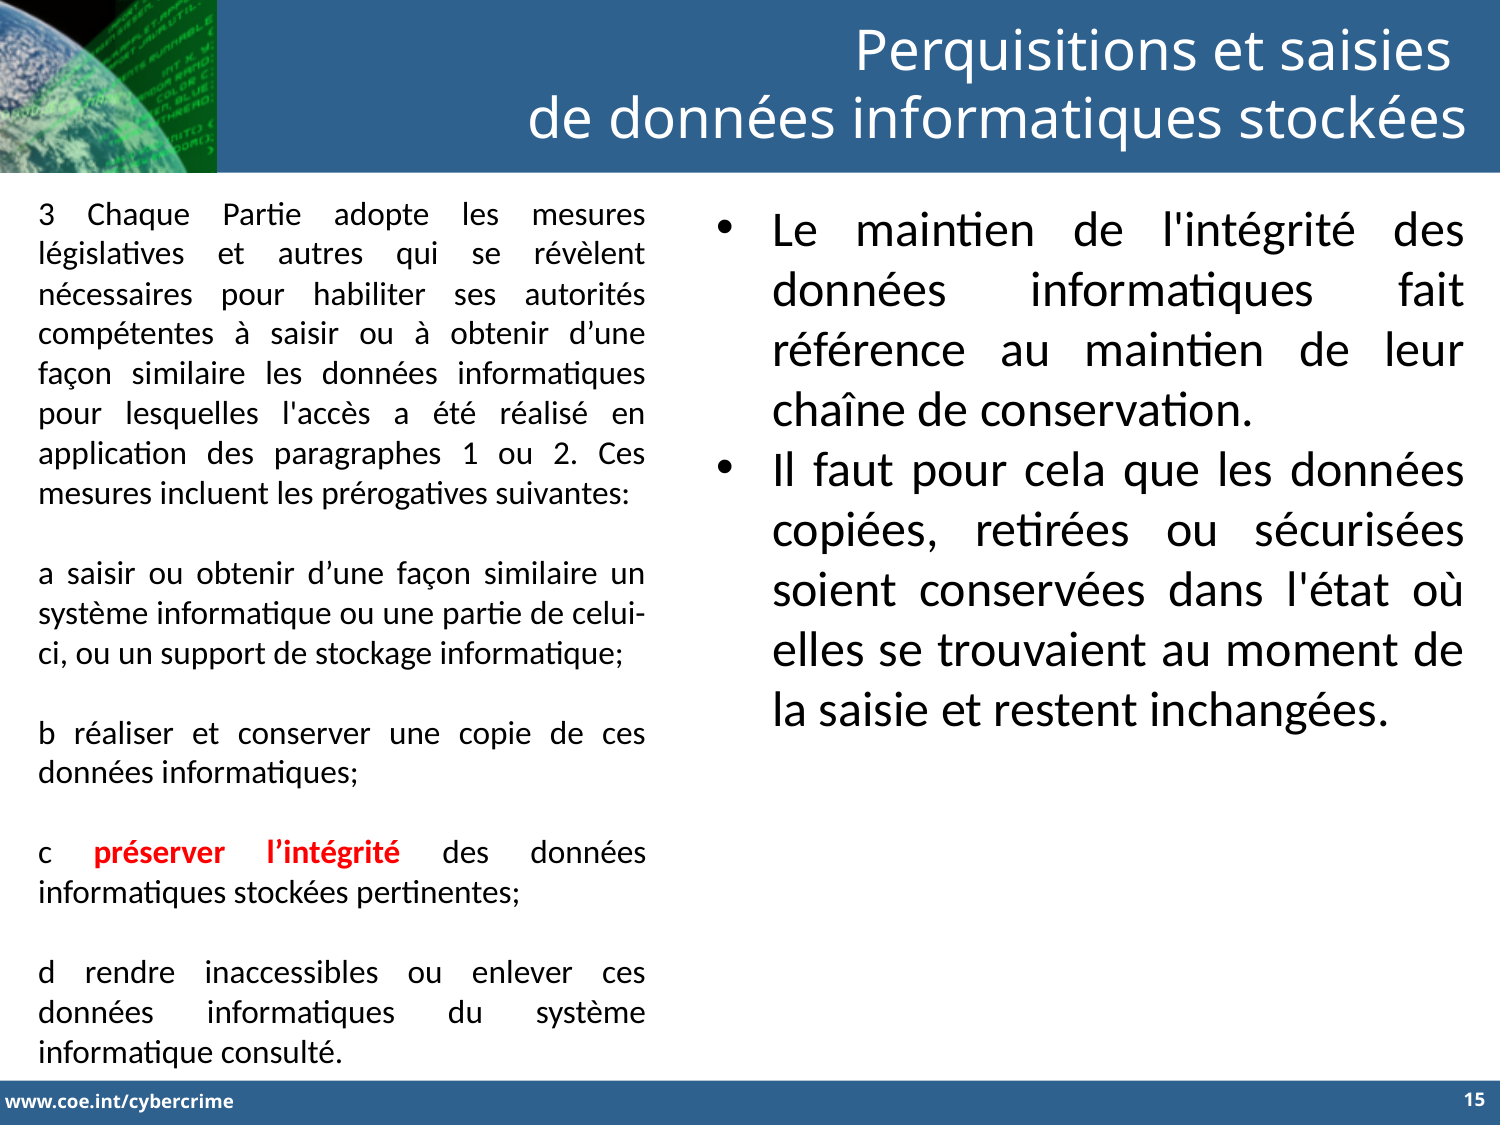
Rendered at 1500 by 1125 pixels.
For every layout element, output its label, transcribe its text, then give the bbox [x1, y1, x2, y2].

text_box 3 Chaque Partie adopte les mesures législatives et autres qui se révèlent nécessaires pour habiliter ses autorités compétentes à saisir ou à obtenir d’une façon similaire les données informatiques pour lesquelles l'accès a été réalisé en application des paragraphes 1 ou 2. Ces mesures incluent les prérogatives suivantes: a saisir ou obtenir d’une façon similaire un système informatique ou une partie de celui-ci, ou un support de stockage informatique; b réaliser et conserver une copie de ces données informatiques; c préserver l’intégrité des données informatiques stockées pertinentes; d rendre inaccessibles ou enlever ces données informatiques du système informatique consulté. [23, 184, 662, 1078]
text_box Le maintien de l'intégrité des données informatiques fait référence au maintien de leur chaîne de conservation. Il faut pour cela que les données copiées, retirées ou sécurisées soient conservées dans l'état où elles se trouvaient au moment de la saisie et restent inchangées. [701, 188, 1480, 744]
text_box Perquisitions et saisies de données informatiques stockées [230, 7, 1483, 157]
picture [0, 0, 217, 173]
